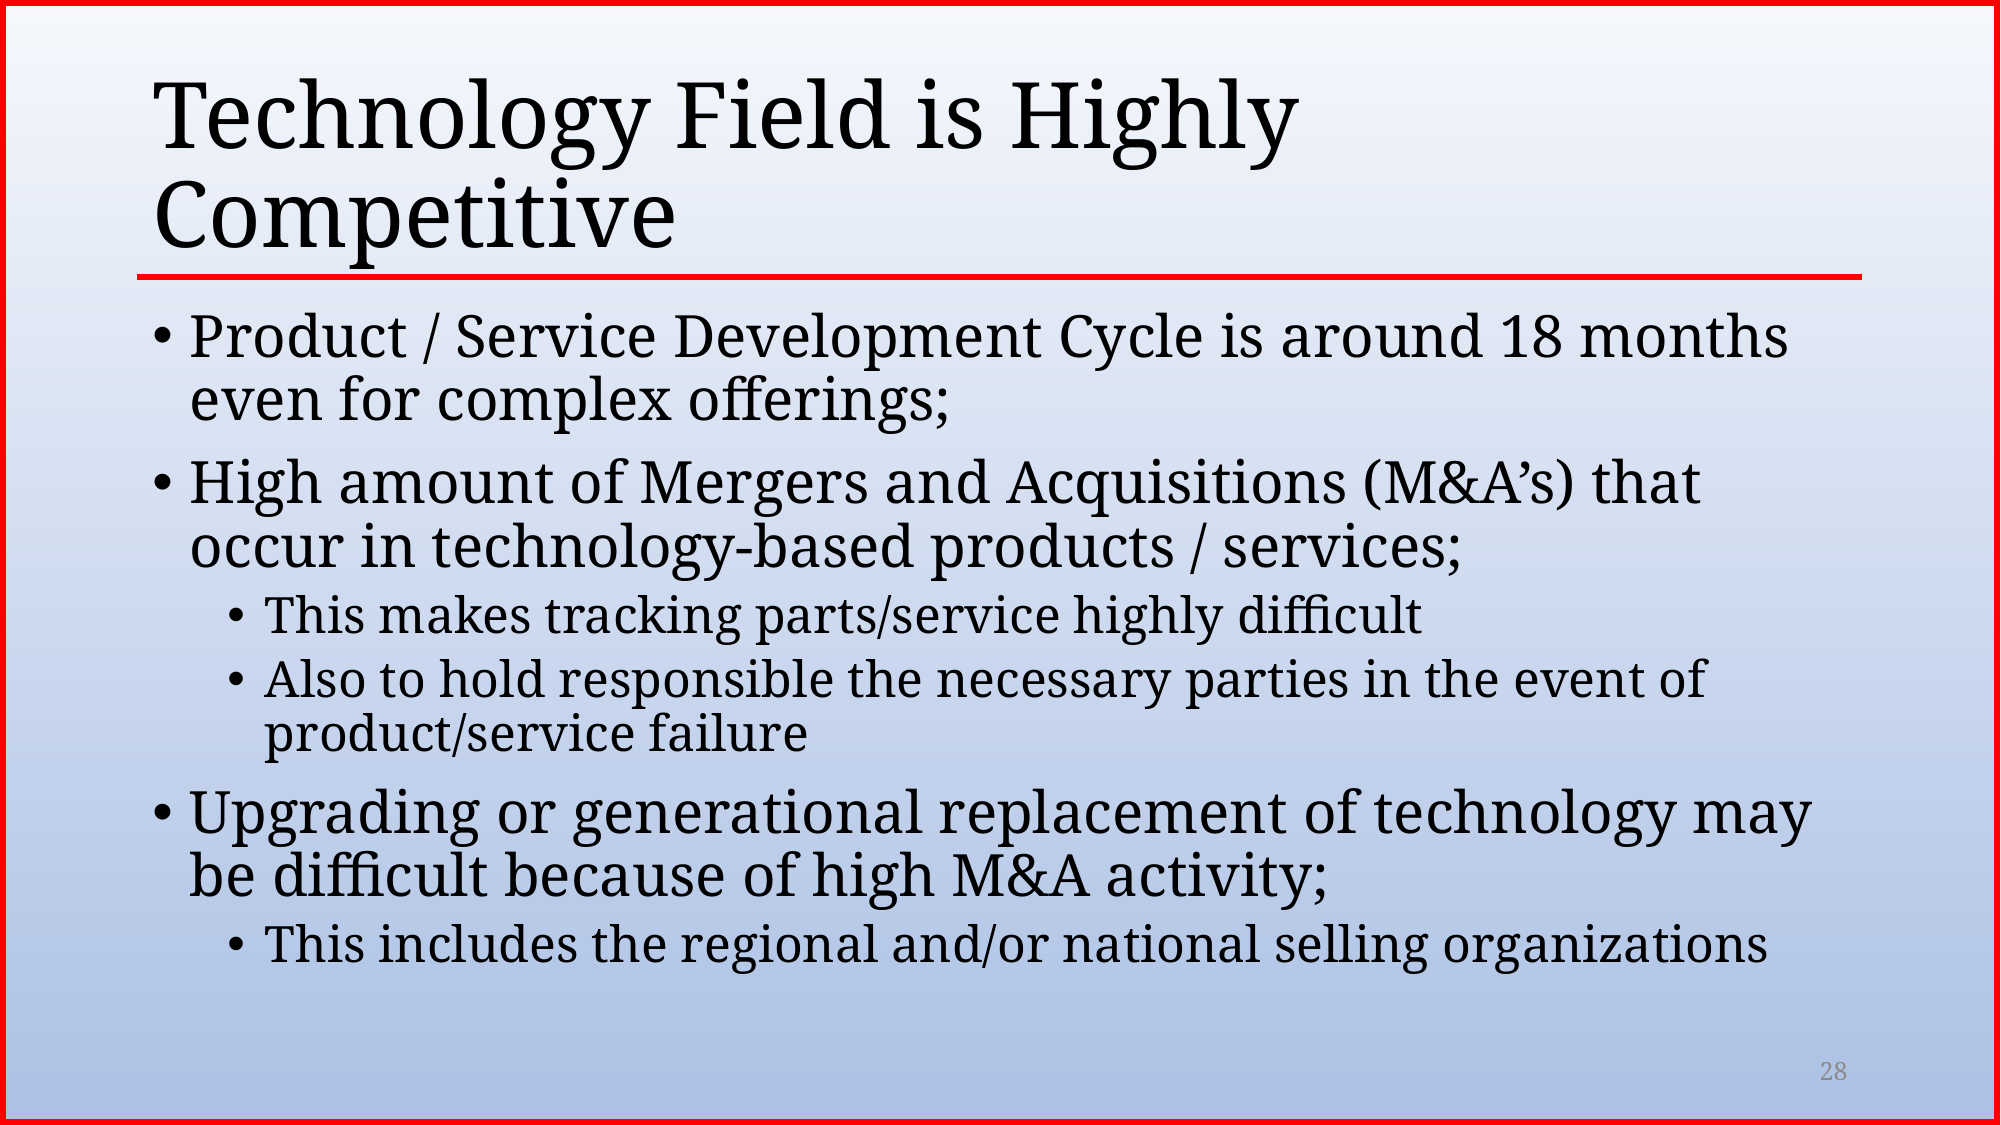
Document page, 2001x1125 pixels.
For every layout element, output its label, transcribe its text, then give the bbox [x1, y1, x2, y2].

list Product / Service Development Cycle is around 18 months even for complex offerings; High amount of Mergers and Acquisitions (M&A’s) that occur in technology-based products / services; This makes tracking parts/service highly difficult Also to hold responsible the necessary parties in the event of product/service failure Upgrading or generational replacement of technology may be difficult because of high M&A activity; This includes the regional and/or national selling organizations [137, 299, 1863, 1014]
slide_number 28 [1412, 1042, 1863, 1103]
title Technology Field is Highly Competitive [137, 59, 1863, 278]
